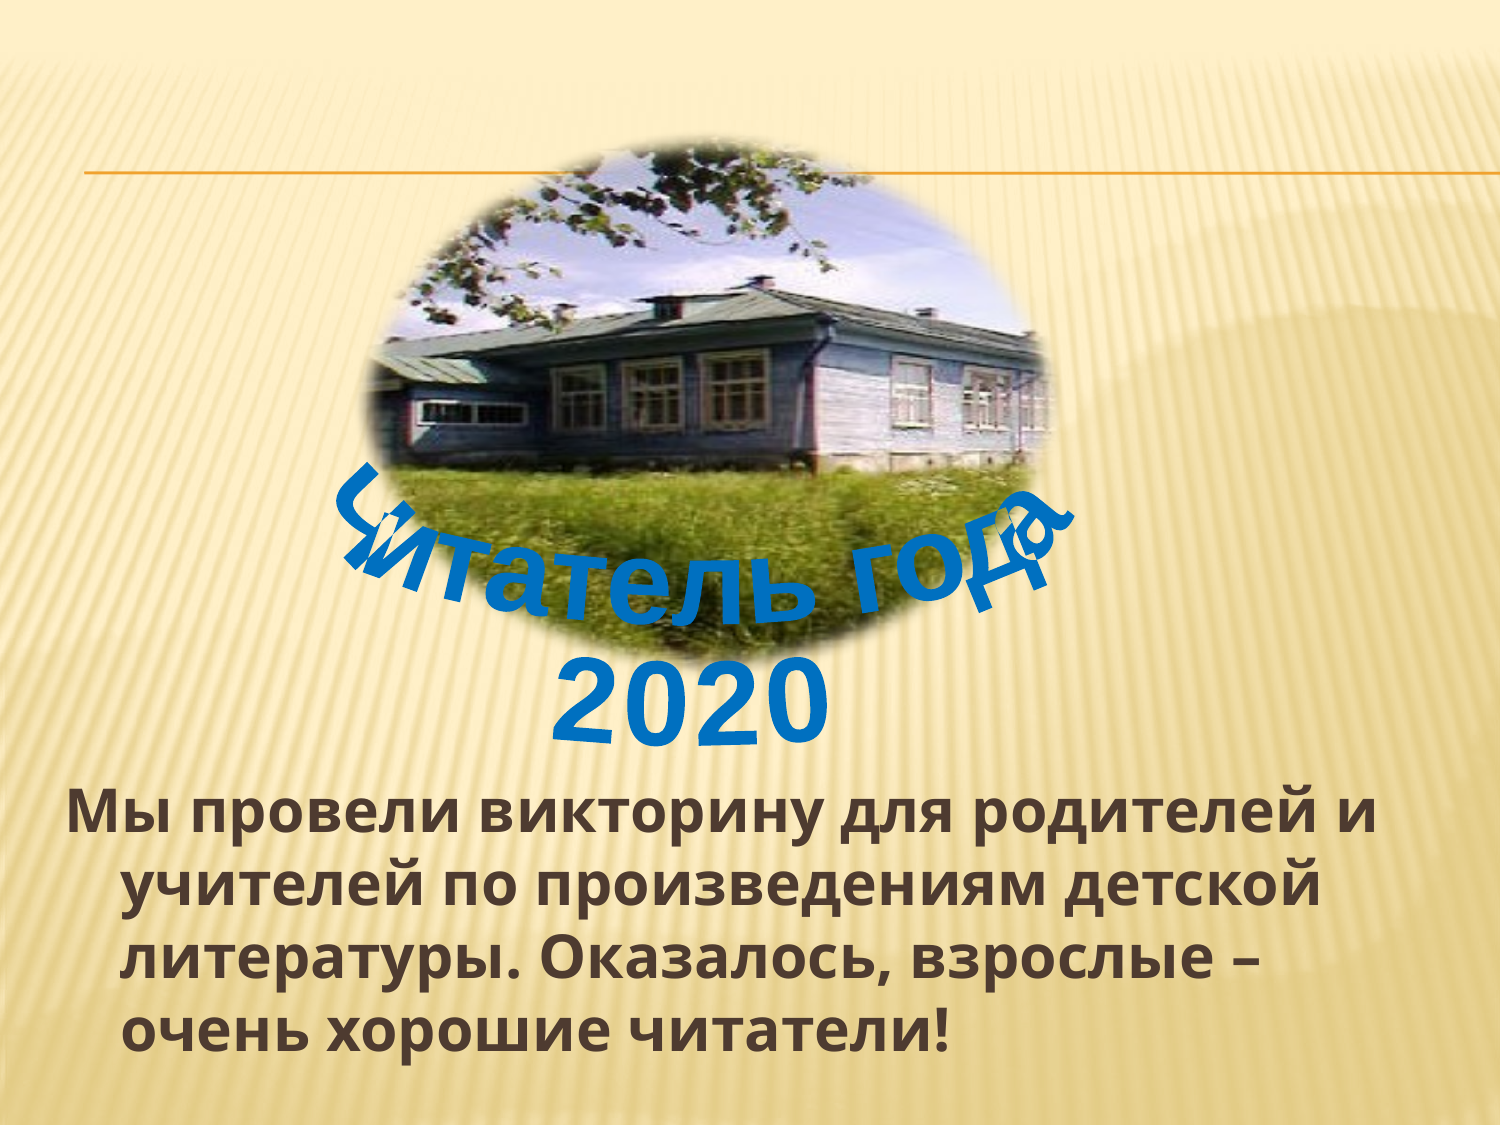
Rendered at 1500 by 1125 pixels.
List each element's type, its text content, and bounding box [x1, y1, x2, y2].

picture [351, 128, 1067, 680]
list Мы провели викторину для родителей и учителей по произведениям детской литературы. Оказалось, взрослые – очень хорошие читатели! [50, 254, 1475, 1079]
